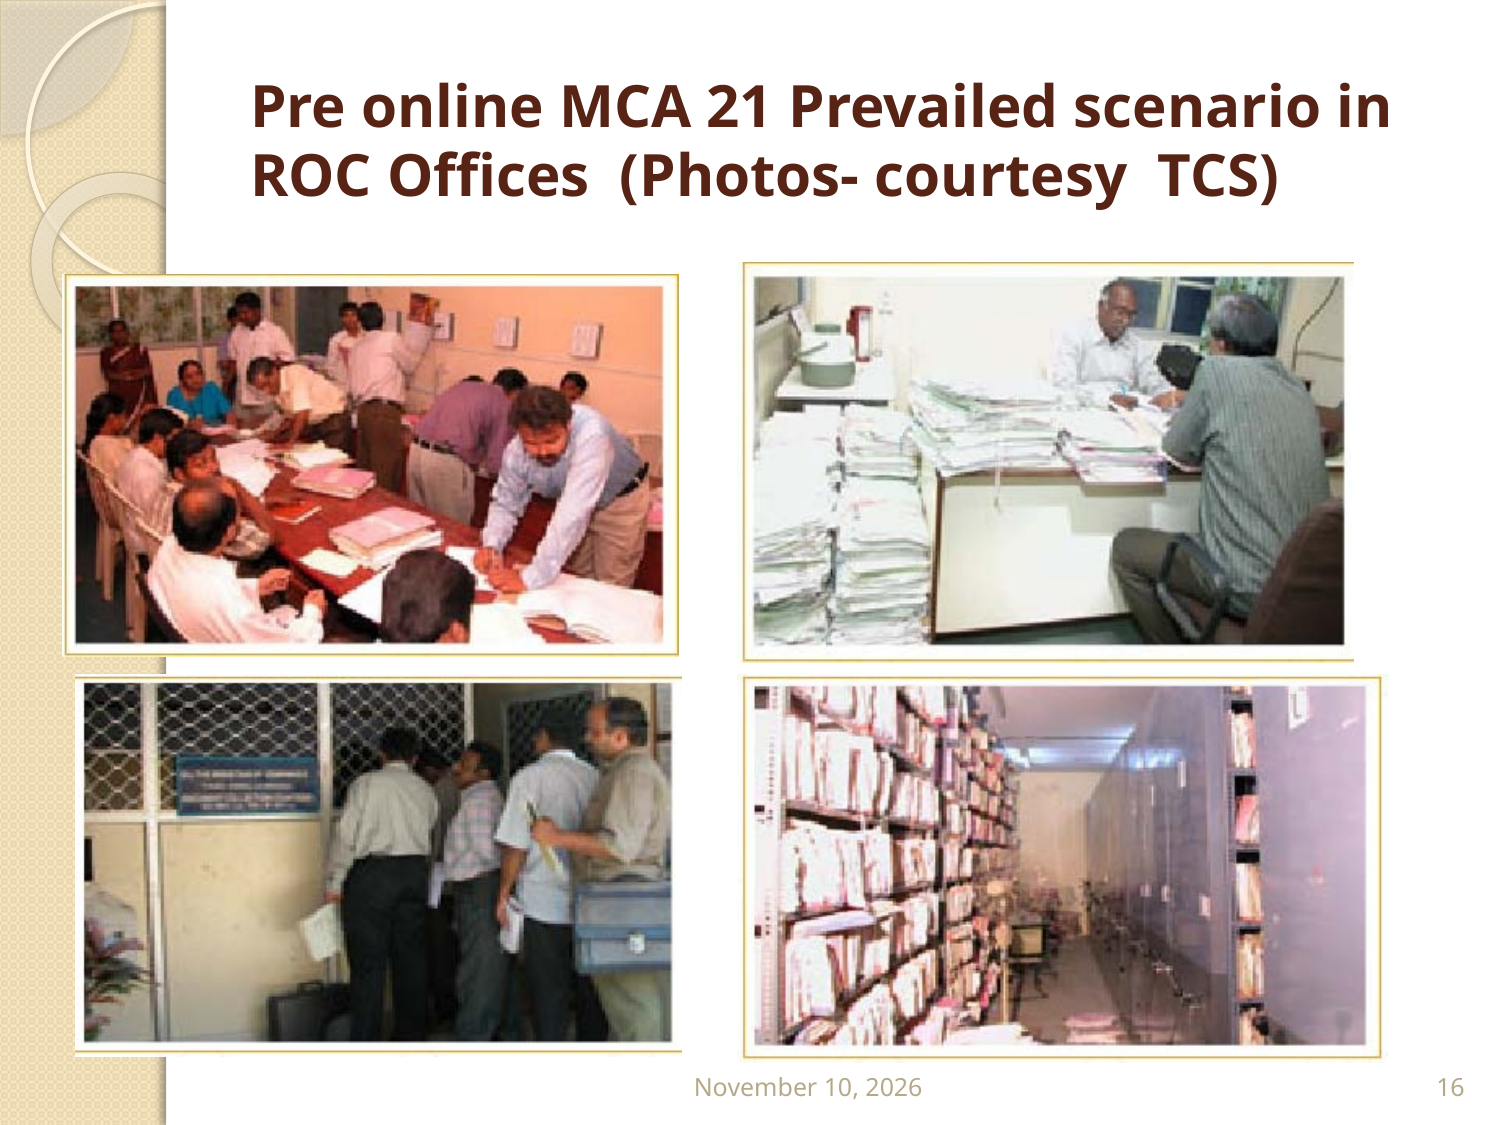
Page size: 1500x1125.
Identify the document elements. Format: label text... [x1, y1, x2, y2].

slide_number 16 [1413, 1034, 1488, 1113]
title Pre online MCA 21 Prevailed scenario in ROC Offices (Photos- courtesy TCS) [235, 45, 1466, 233]
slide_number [587, 1034, 938, 1113]
picture [62, 274, 679, 657]
picture [737, 262, 1354, 663]
picture [74, 674, 682, 1057]
picture [737, 674, 1388, 1063]
